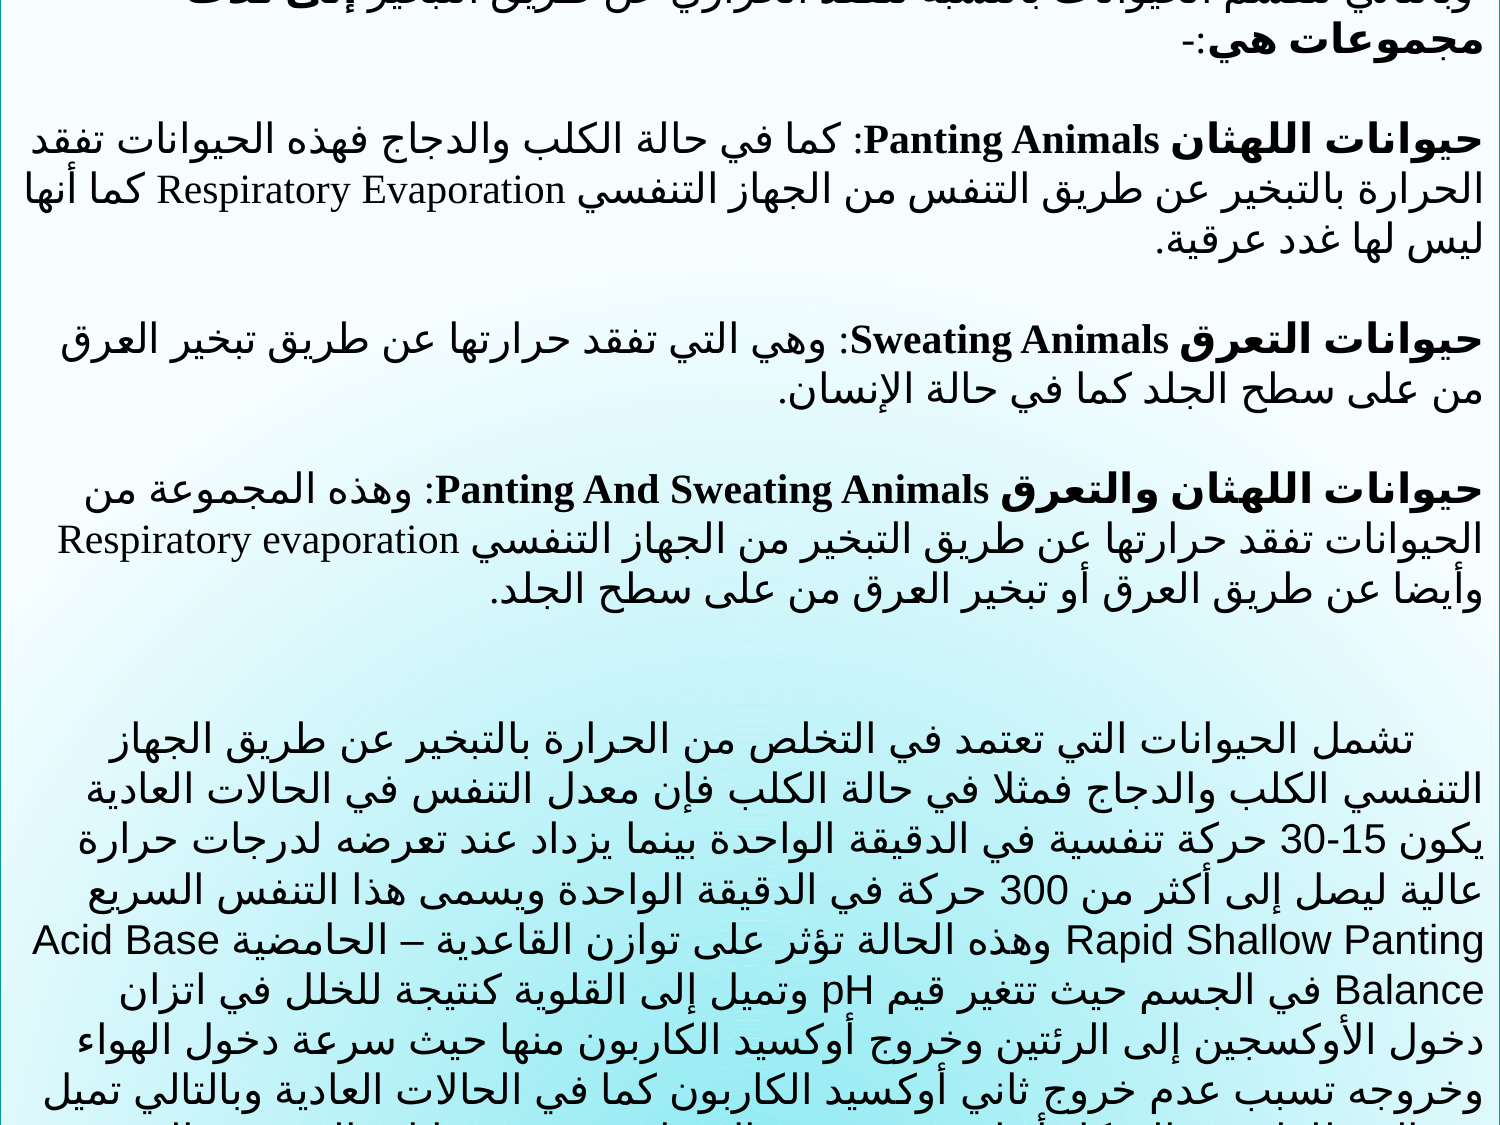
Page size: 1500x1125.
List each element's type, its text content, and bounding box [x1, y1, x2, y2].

text_box وبالتالي تنقسم الحيوانات بالنسبة للفقد الحراري عن طريق التبخير إلى ثلاث مجموعات هي:- حيوانات اللهثان Panting Animals: كما في حالة الكلب والدجاج فهذه الحيوانات تفقد الحرارة بالتبخير عن طريق التنفس من الجهاز التنفسي Respiratory Evaporation كما أنها ليس لها غدد عرقية. حيوانات التعرق Sweating Animals: وهي التي تفقد حرارتها عن طريق تبخير العرق من على سطح الجلد كما في حالة الإنسان. حيوانات اللهثان والتعرق Panting And Sweating Animals: وهذه المجموعة من الحيوانات تفقد حرارتها عن طريق التبخير من الجهاز التنفسي Respiratory evaporation وأيضا عن طريق العرق أو تبخير العرق من على سطح الجلد. تشمل الحيوانات التي تعتمد في التخلص من الحرارة بالتبخير عن طريق الجهاز التنفسي الكلب والدجاج فمثلا في حالة الكلب فإن معدل التنفس في الحالات العادية يكون 15-30 حركة تنفسية في الدقيقة الواحدة بينما يزداد عند تعرضه لدرجات حرارة عالية ليصل إلى أكثر من 300 حركة في الدقيقة الواحدة ويسمى هذا التنفس السريع Rapid Shallow Panting وهذه الحالة تؤثر على توازن القاعدية – الحامضية Acid Base Balance في الجسم حيث تتغير قيم pH وتميل إلى القلوية كنتيجة للخلل في اتزان دخول الأوكسجين إلى الرئتين وخروج أوكسيد الكاربون منها حيث سرعة دخول الهواء وخروجه تسبب عدم خروج ثاني أوكسيد الكاربون كما في الحالات العادية وبالتالي تميل pH الدم للقلوية. والشكل أدناه يوضح موقع الإنسان وبعض حيوانات المزرعة بالنسبة للفقد الحراري عن طريق التبخير [0, 0, 1500, 1125]
